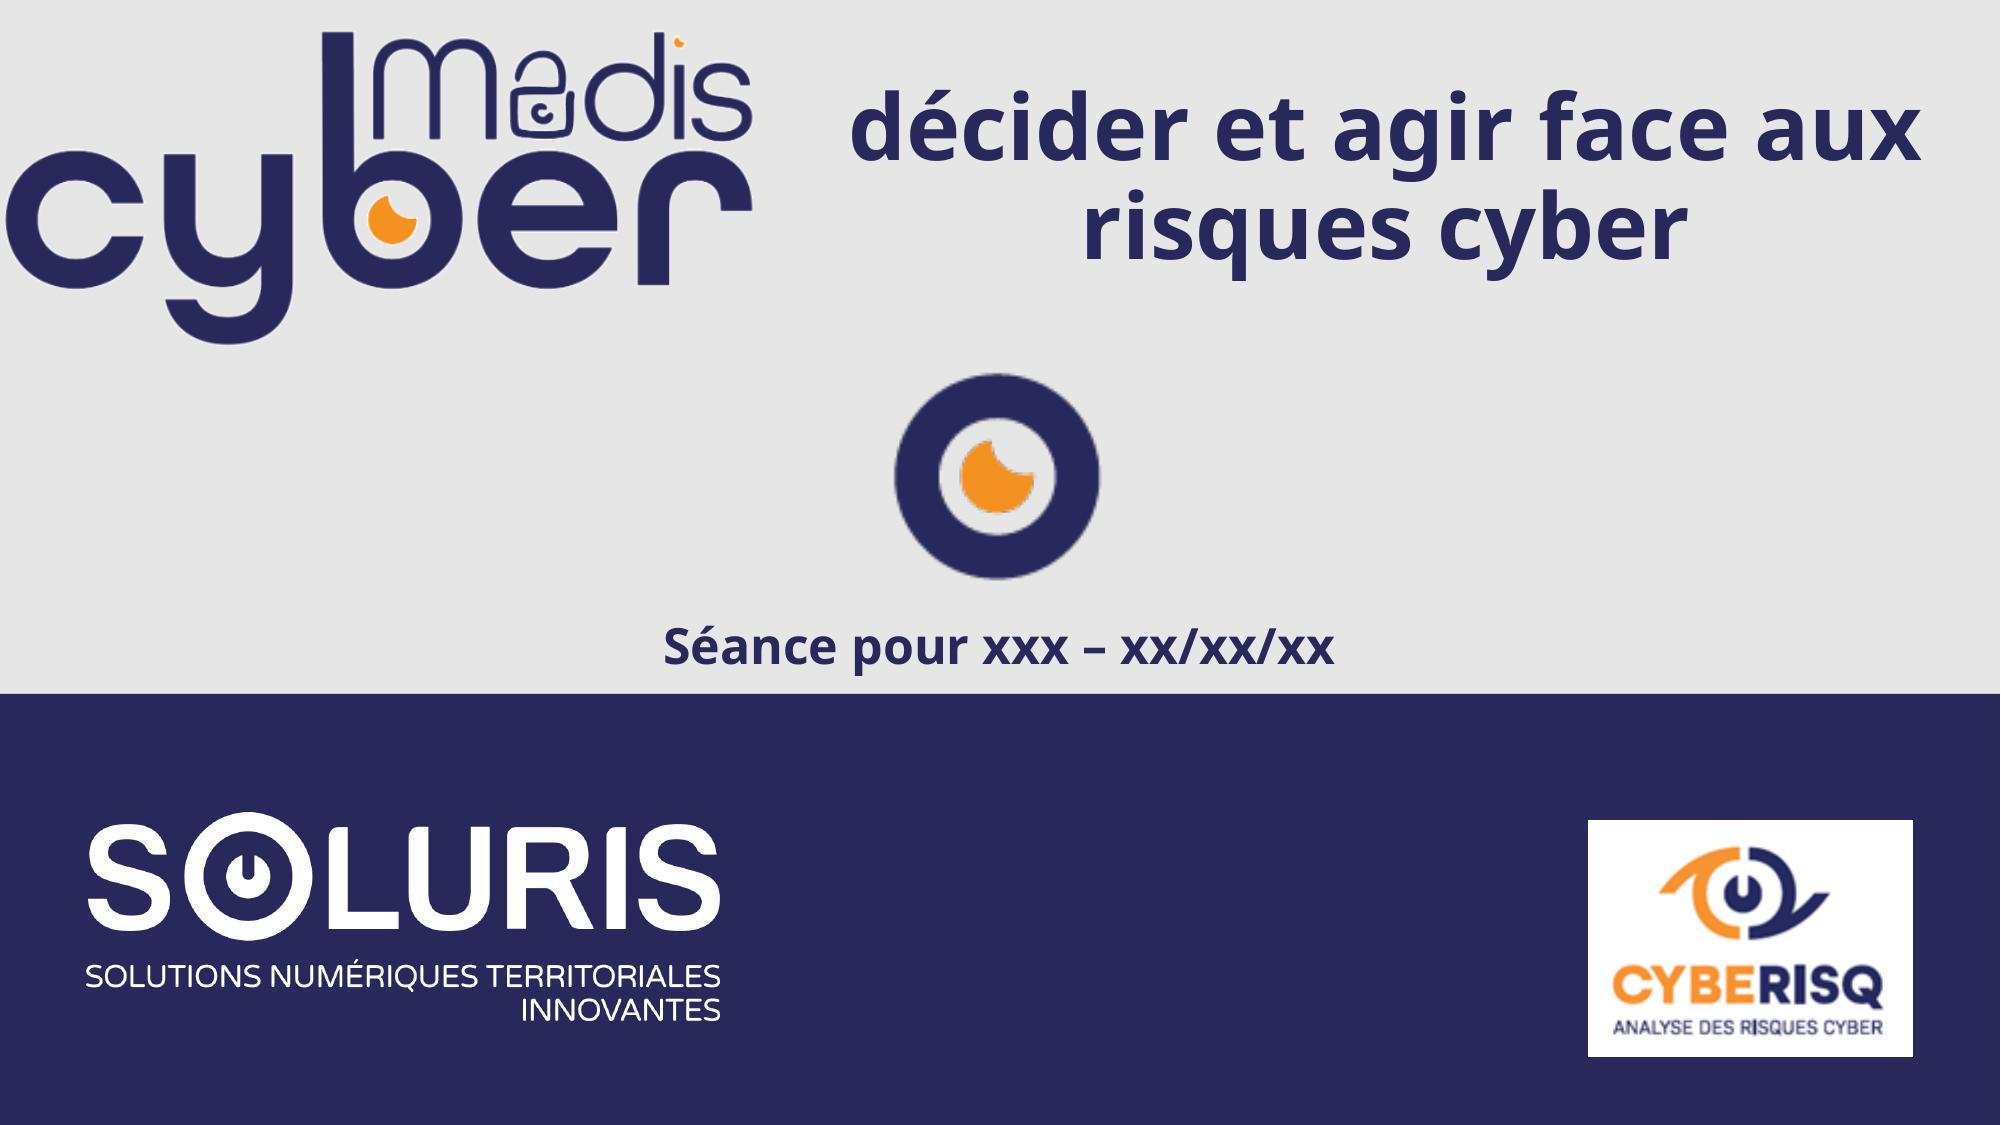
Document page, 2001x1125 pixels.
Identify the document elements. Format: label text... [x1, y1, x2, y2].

picture [86, 779, 720, 1054]
picture [0, 0, 767, 355]
picture [1588, 820, 1913, 1057]
picture [822, 290, 1178, 539]
text_box Séance pour xxx – xx/xx/xx [137, 539, 1863, 758]
title décider et agir face aux risques cyber [801, 71, 1971, 290]
